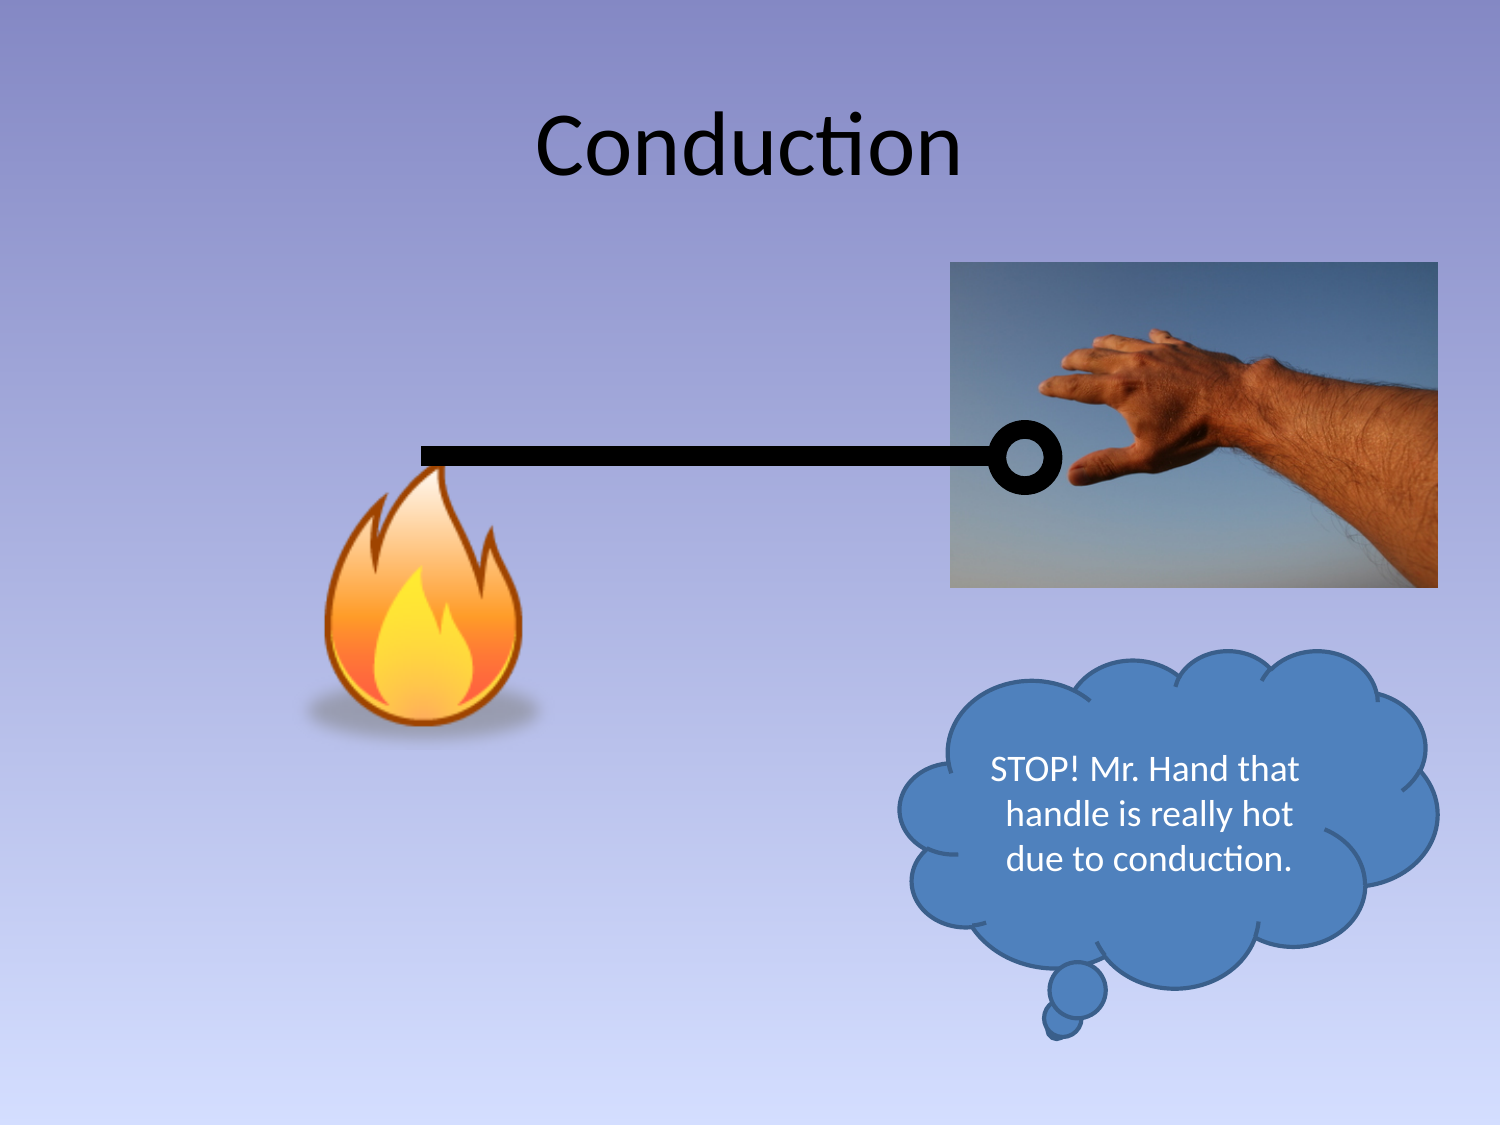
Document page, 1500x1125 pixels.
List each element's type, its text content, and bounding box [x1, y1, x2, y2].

picture [949, 262, 1439, 588]
text_box [660, 444, 757, 469]
title Conduction [74, 44, 1426, 233]
text_box [419, 444, 537, 448]
picture [274, 449, 576, 751]
text_box [537, 444, 660, 469]
text_box STOP! Mr. Hand that handle is really hot due to conduction. [897, 649, 1440, 1042]
text_box [757, 444, 869, 469]
text_box [869, 444, 944, 469]
